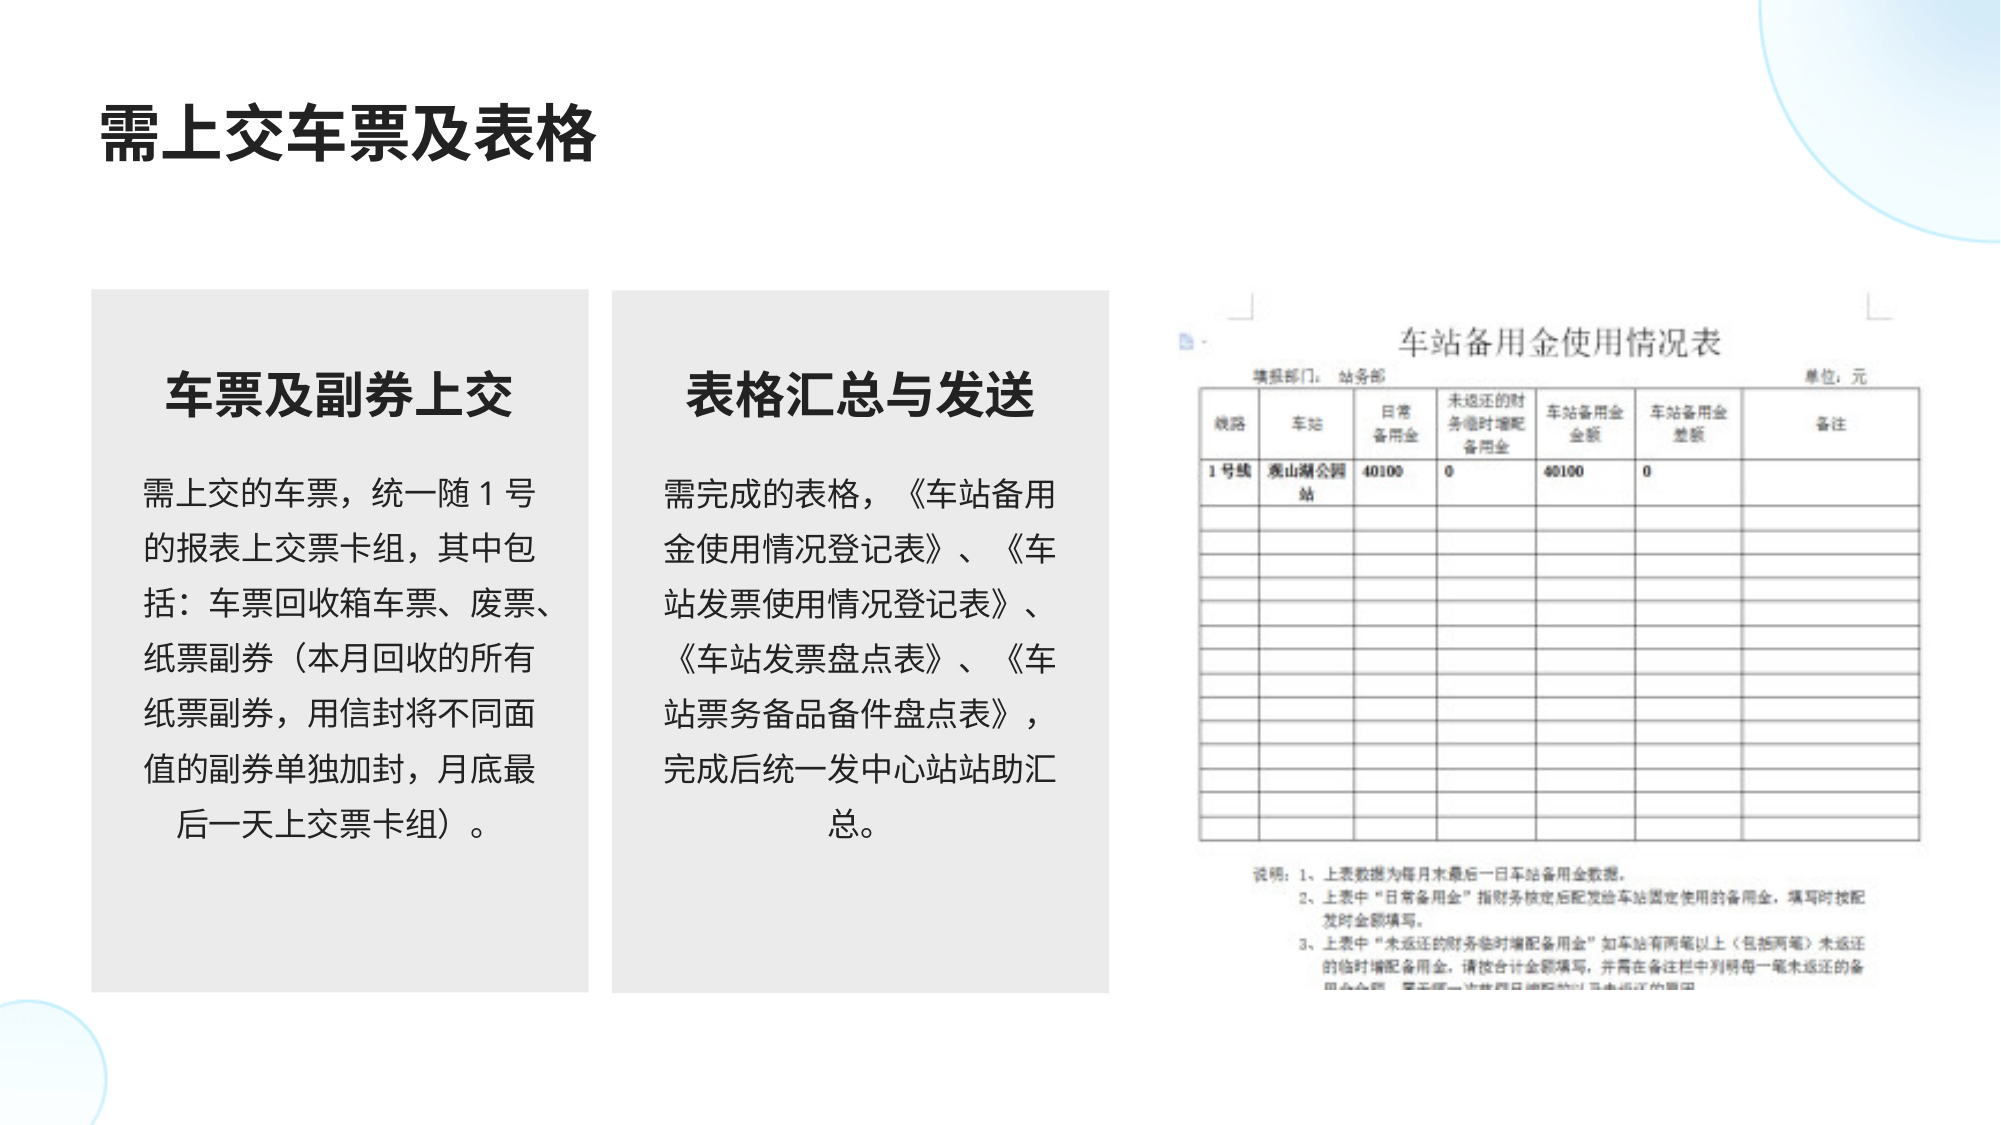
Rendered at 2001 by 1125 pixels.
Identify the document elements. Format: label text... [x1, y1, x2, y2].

text_box 表格汇总与发送 [643, 333, 1078, 441]
text_box [611, 290, 1110, 994]
text_box 需完成的表格，《车站备用金使用情况登记表》、《车站发票使用情况登记表》、《车站发票盘点表》、《车站票务备品备件盘点表》，完成后统一发中心站站助汇总。 [643, 452, 1078, 933]
text_box 车票及副券上交 [122, 333, 557, 441]
picture [0, 0, 2001, 1125]
text_box 需上交车票及表格 [78, 43, 1922, 189]
text_box [91, 289, 589, 993]
text_box 需上交的车票，统一随1号的报表上交票卡组，其中包括：车票回收箱车票、废票、纸票副券（本月回收的所有纸票副券，用信封将不同面值的副券单独加封，月底最后一天上交票卡组）。 [122, 451, 557, 932]
